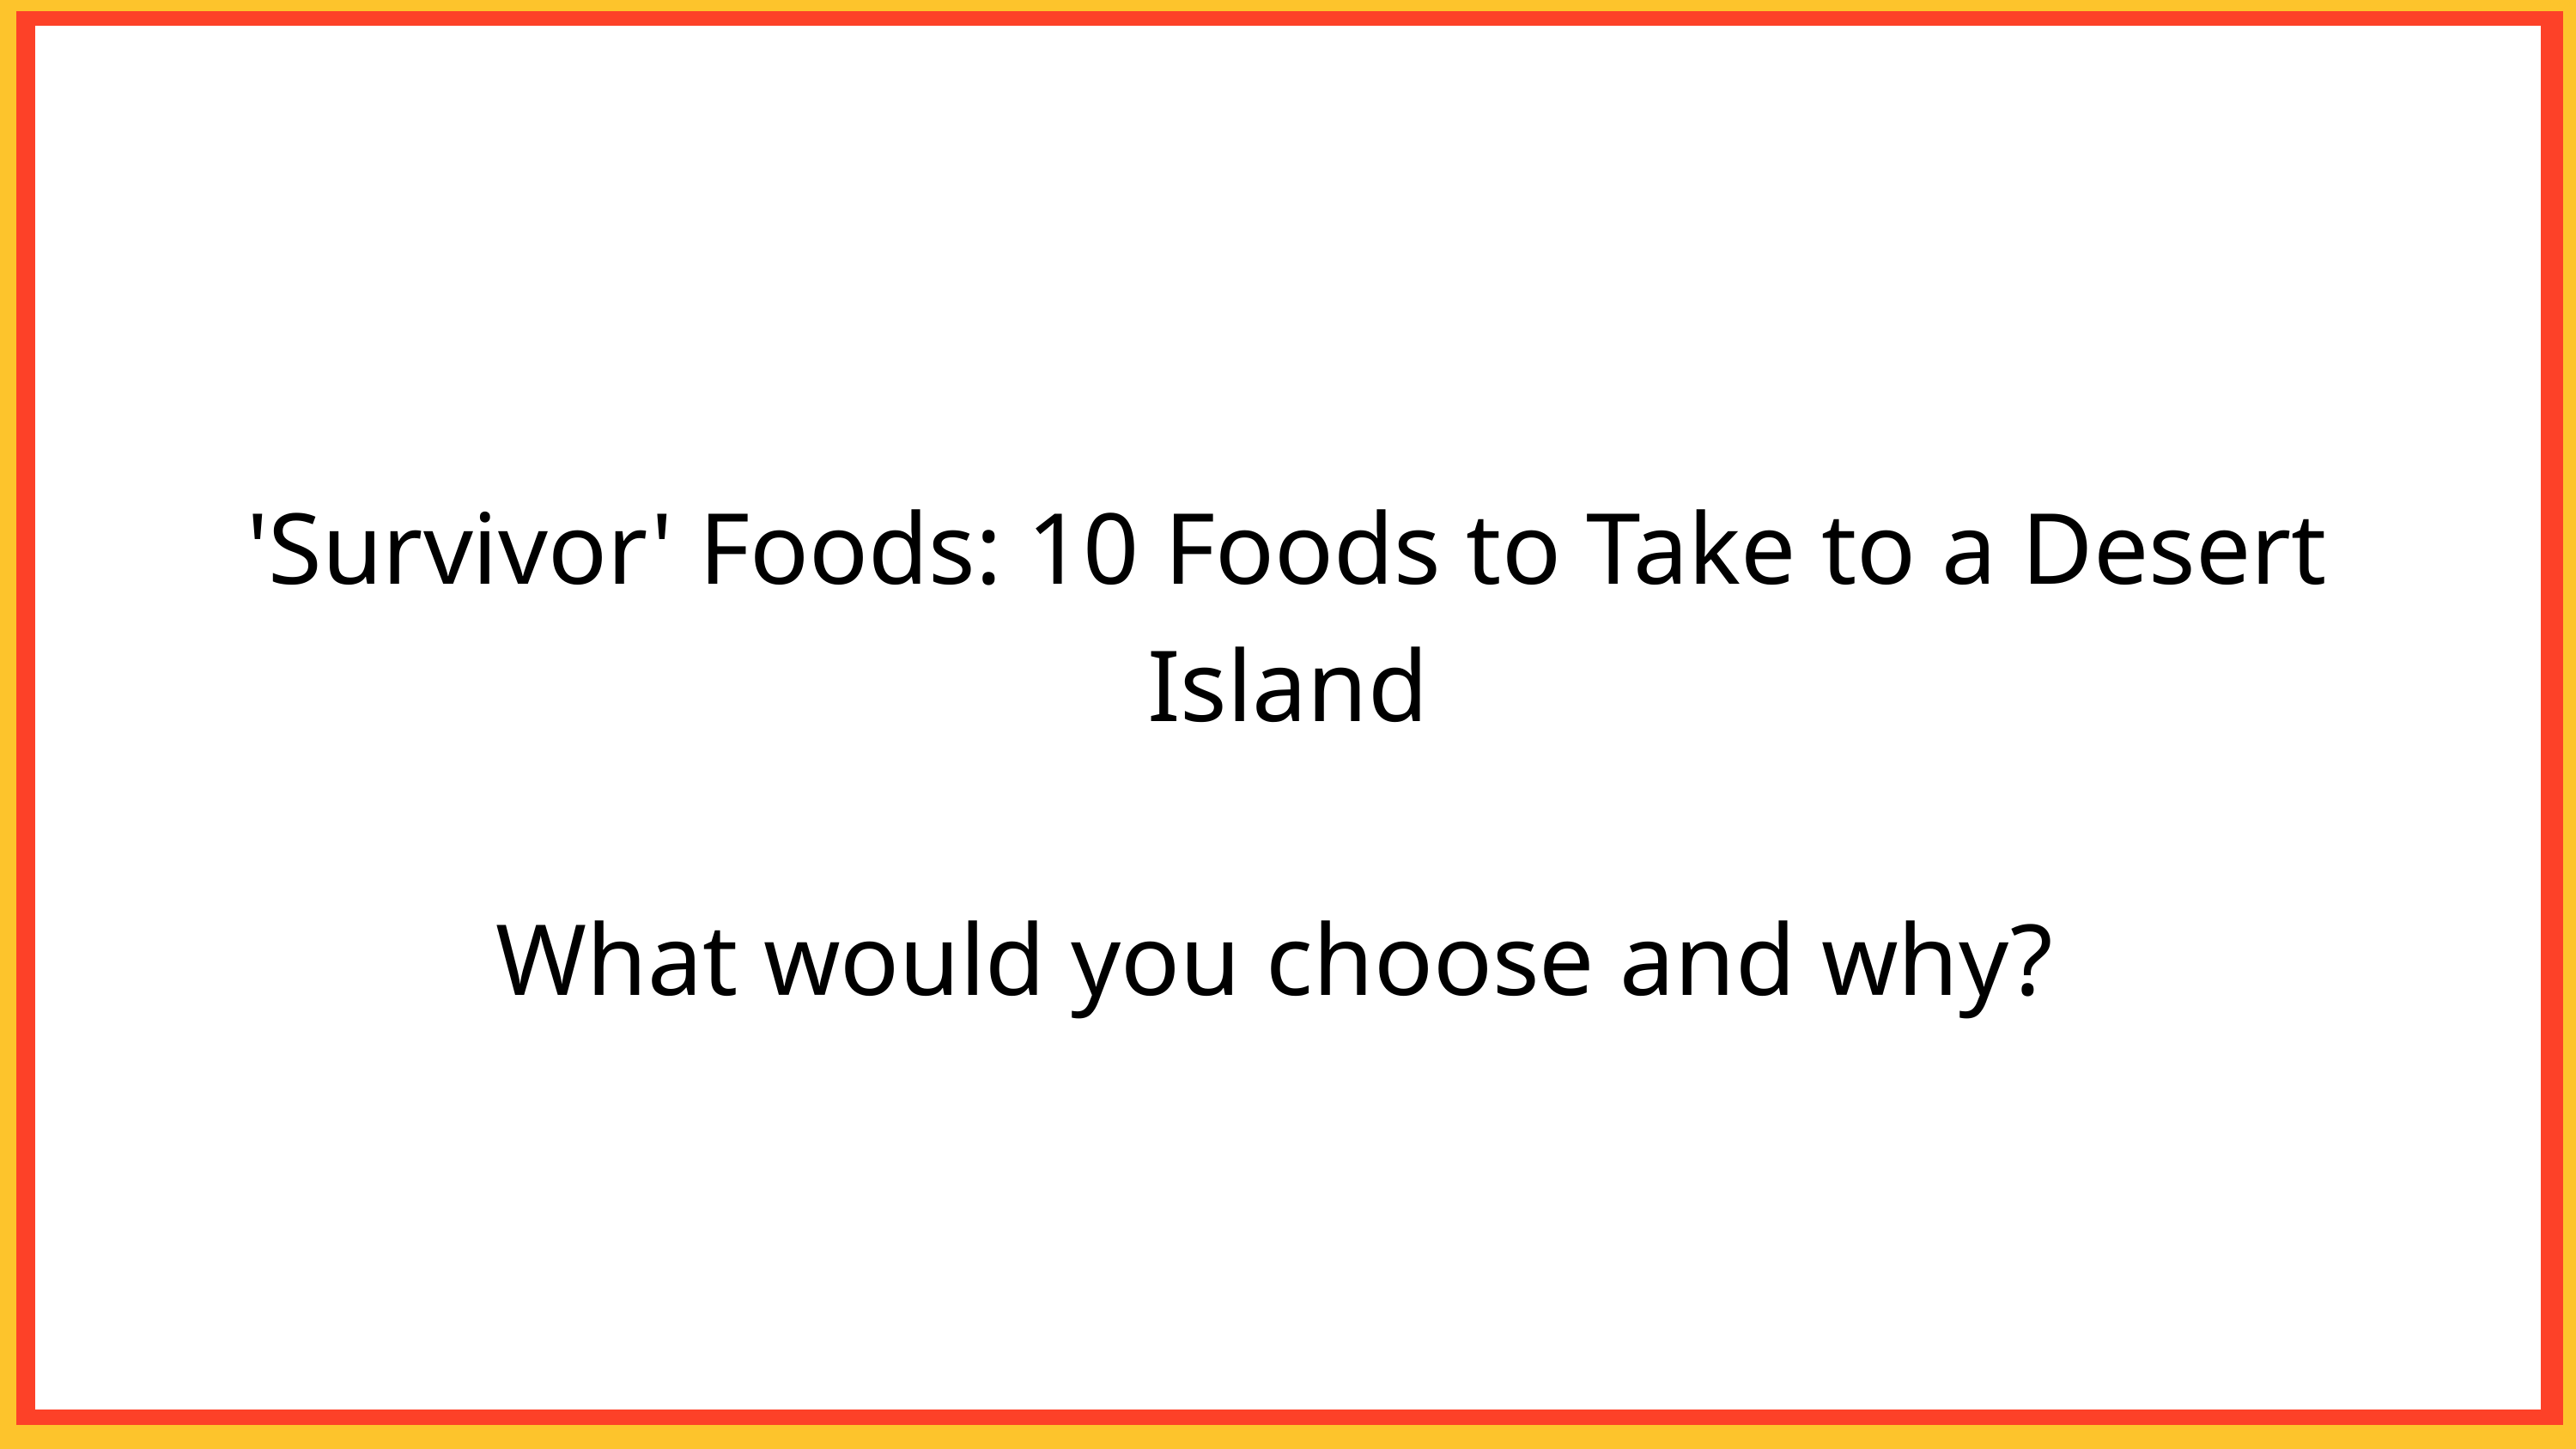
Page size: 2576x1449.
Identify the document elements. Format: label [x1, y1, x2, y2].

text_box [15, 10, 2564, 1426]
text_box [34, 26, 2541, 1410]
